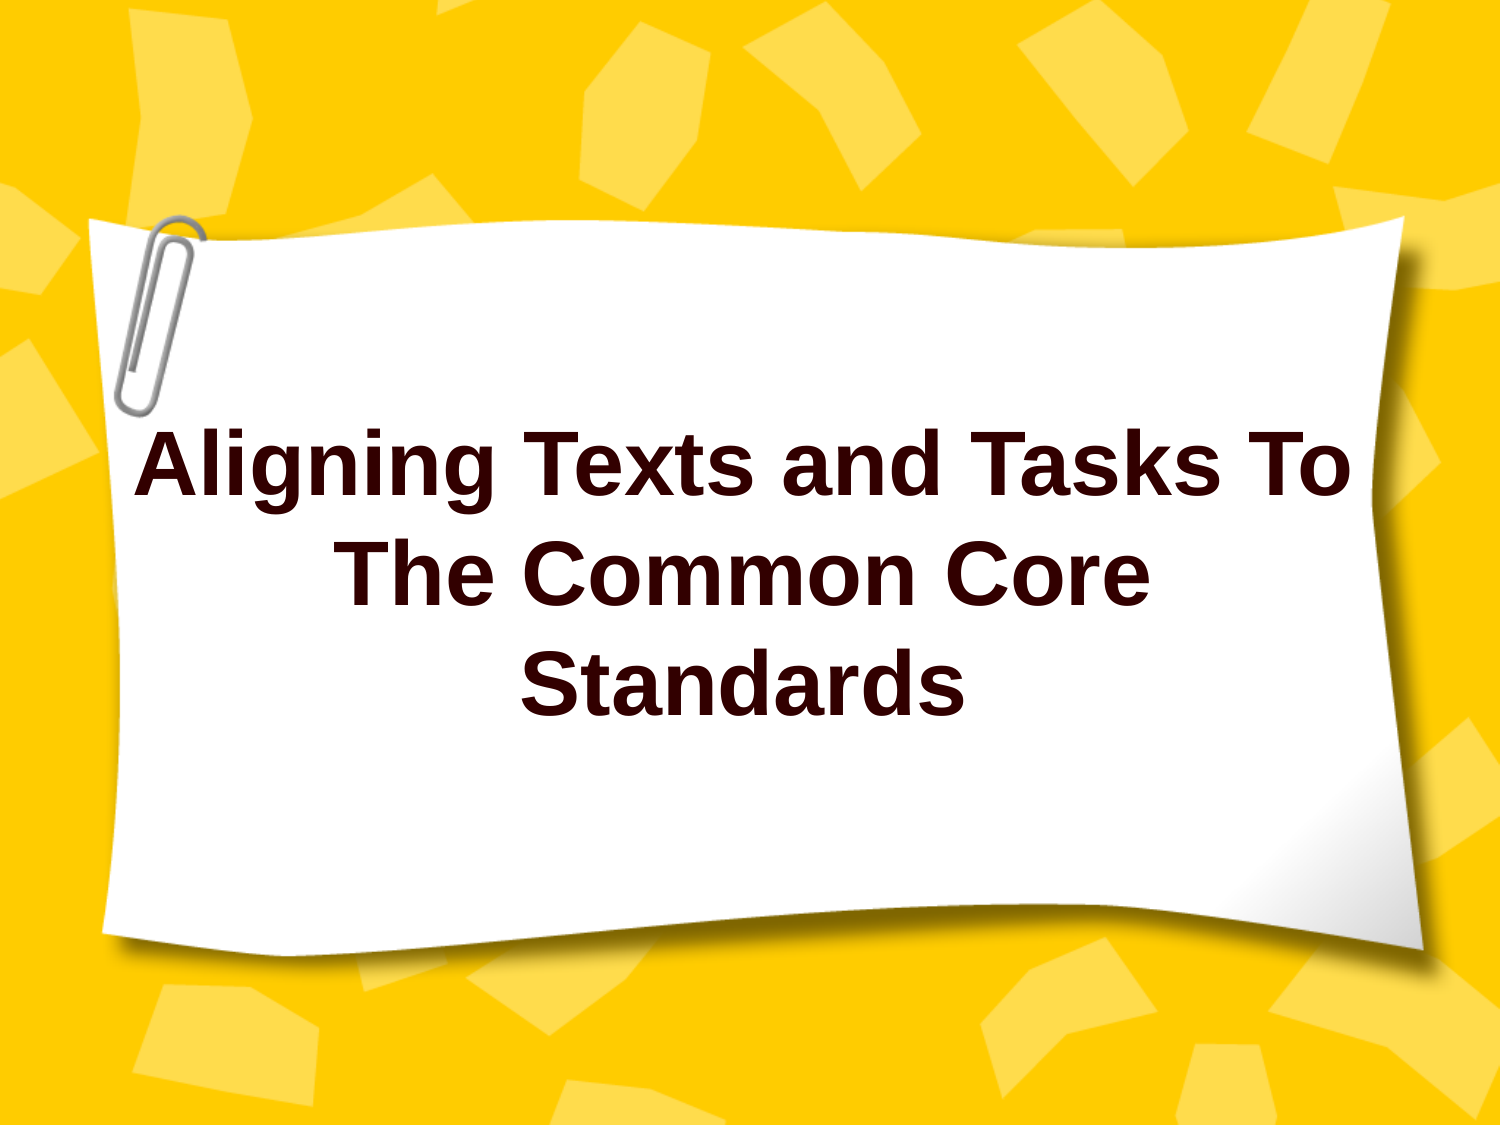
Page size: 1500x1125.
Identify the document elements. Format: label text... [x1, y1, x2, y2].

picture [0, 0, 1500, 1125]
title Aligning Texts and Tasks To The Common Core Standards [87, 399, 1401, 738]
